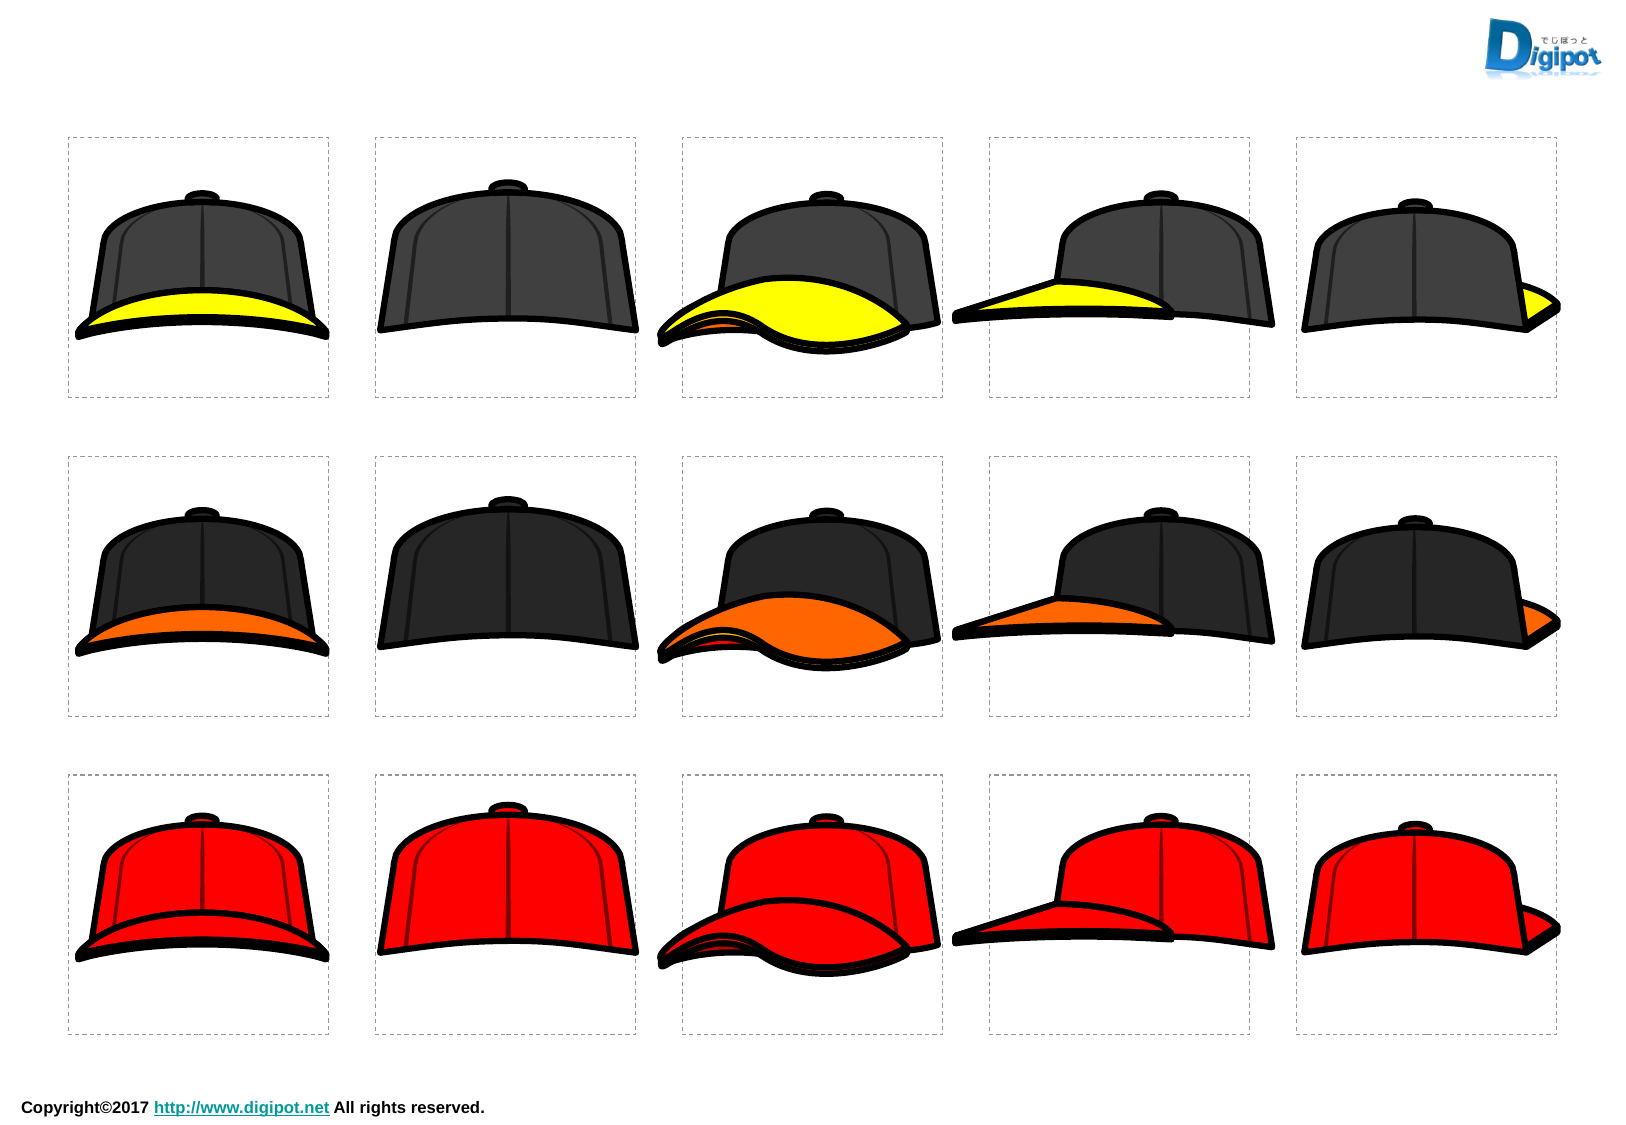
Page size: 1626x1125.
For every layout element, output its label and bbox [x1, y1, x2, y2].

picture [1485, 18, 1602, 82]
text_box [379, 182, 637, 331]
text_box [379, 804, 637, 954]
text_box [1303, 201, 1558, 331]
text_box [78, 509, 327, 654]
text_box [1303, 823, 1558, 953]
text_box [379, 498, 637, 648]
text_box [660, 193, 939, 352]
text_box [955, 815, 1273, 948]
text_box [955, 510, 1273, 642]
text_box [660, 816, 939, 975]
text_box [78, 193, 327, 338]
text_box [78, 815, 327, 960]
text_box [955, 193, 1273, 325]
text_box [660, 510, 939, 669]
text_box [1303, 518, 1558, 648]
